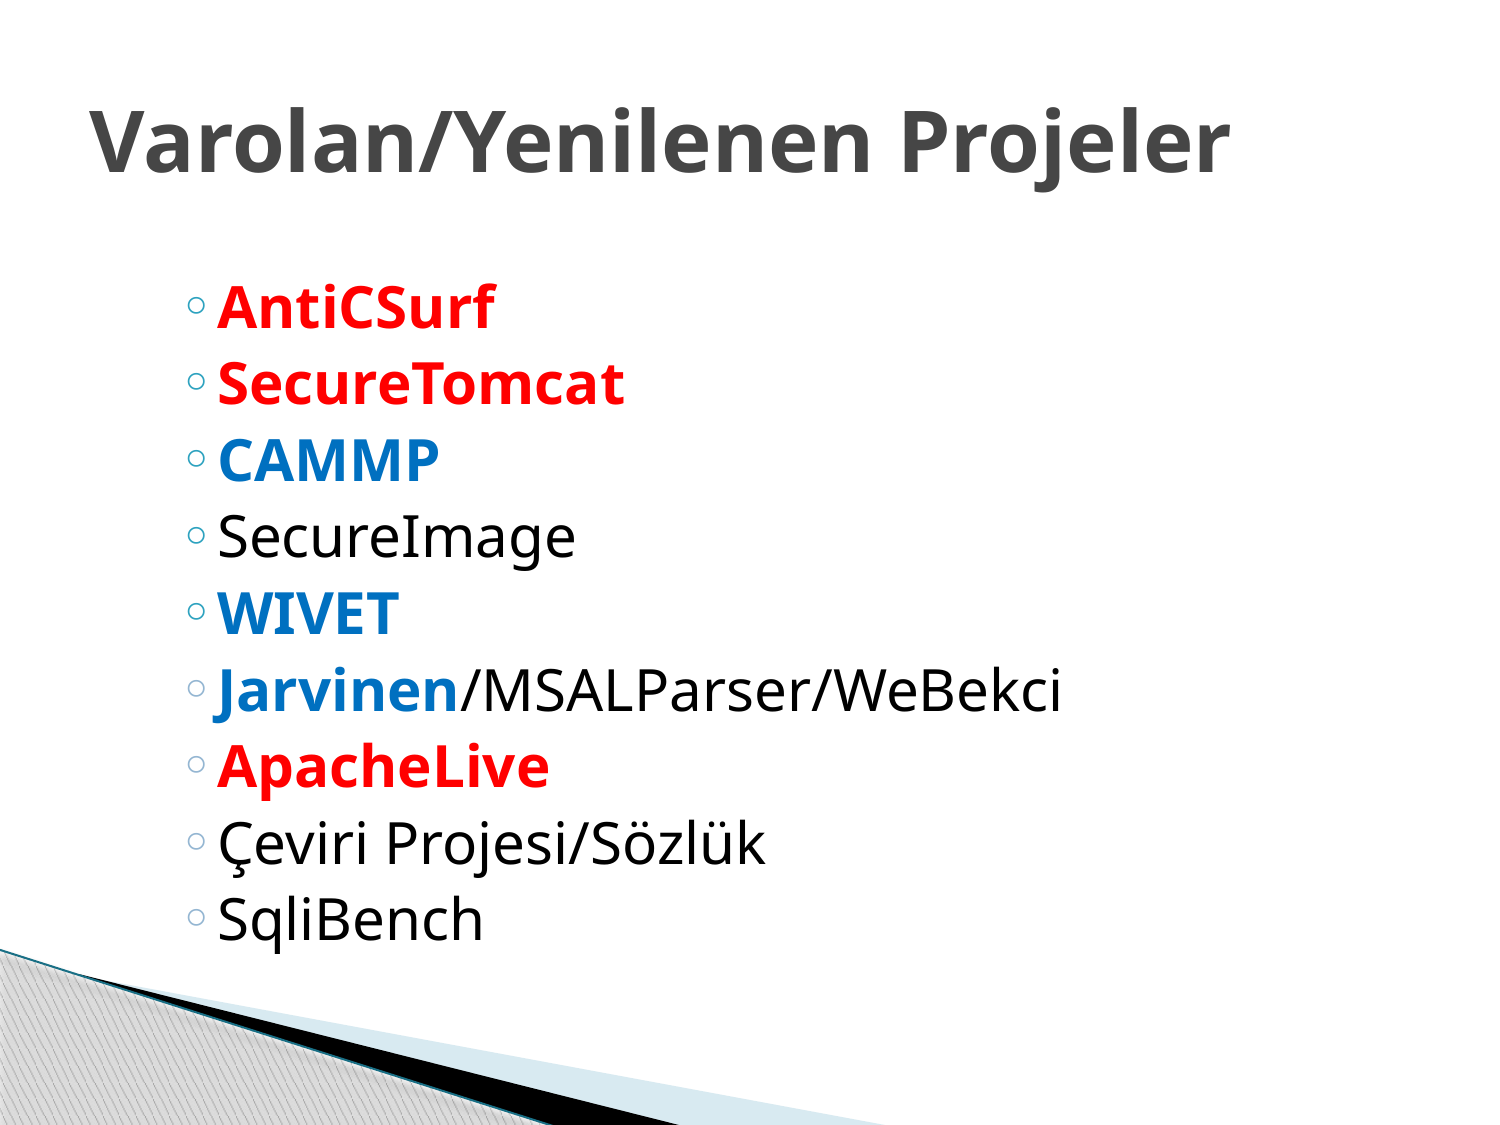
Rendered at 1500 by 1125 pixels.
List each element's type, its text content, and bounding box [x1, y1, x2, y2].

title Varolan/Yenilenen Projeler [75, 45, 1425, 233]
list AntiCSurf SecureTomcat CAMMP SecureImage WIVET Jarvinen/MSALParser/WeBekci ApacheLive Çeviri Projesi/Sözlük SqliBench [100, 262, 1438, 1079]
